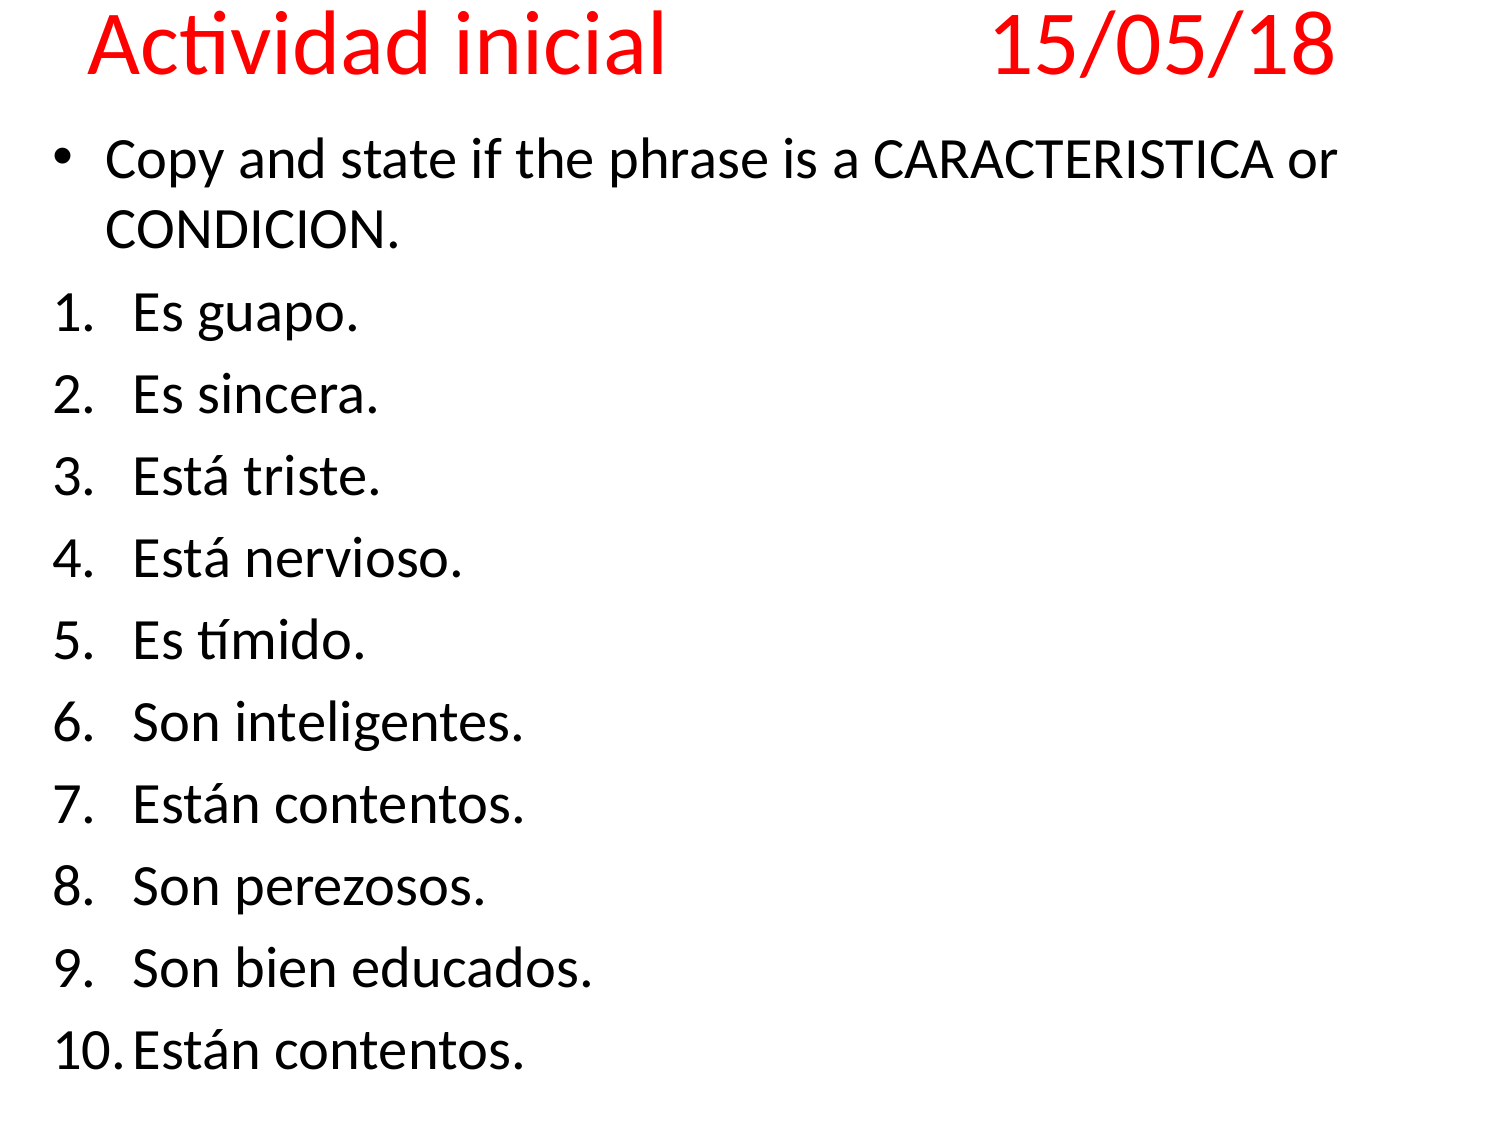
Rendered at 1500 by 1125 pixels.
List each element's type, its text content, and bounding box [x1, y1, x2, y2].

text_box Actividad inicial 15/05/18 [37, 0, 1388, 112]
text_box Copy and state if the phrase is a CARACTERISTICA or CONDICION. Es guapo. Es sincera. Está triste. Está nervioso. Es tímido. Son inteligentes. Están contentos. Son perezosos. Son bien educados. Están contentos. [37, 112, 1475, 1100]
